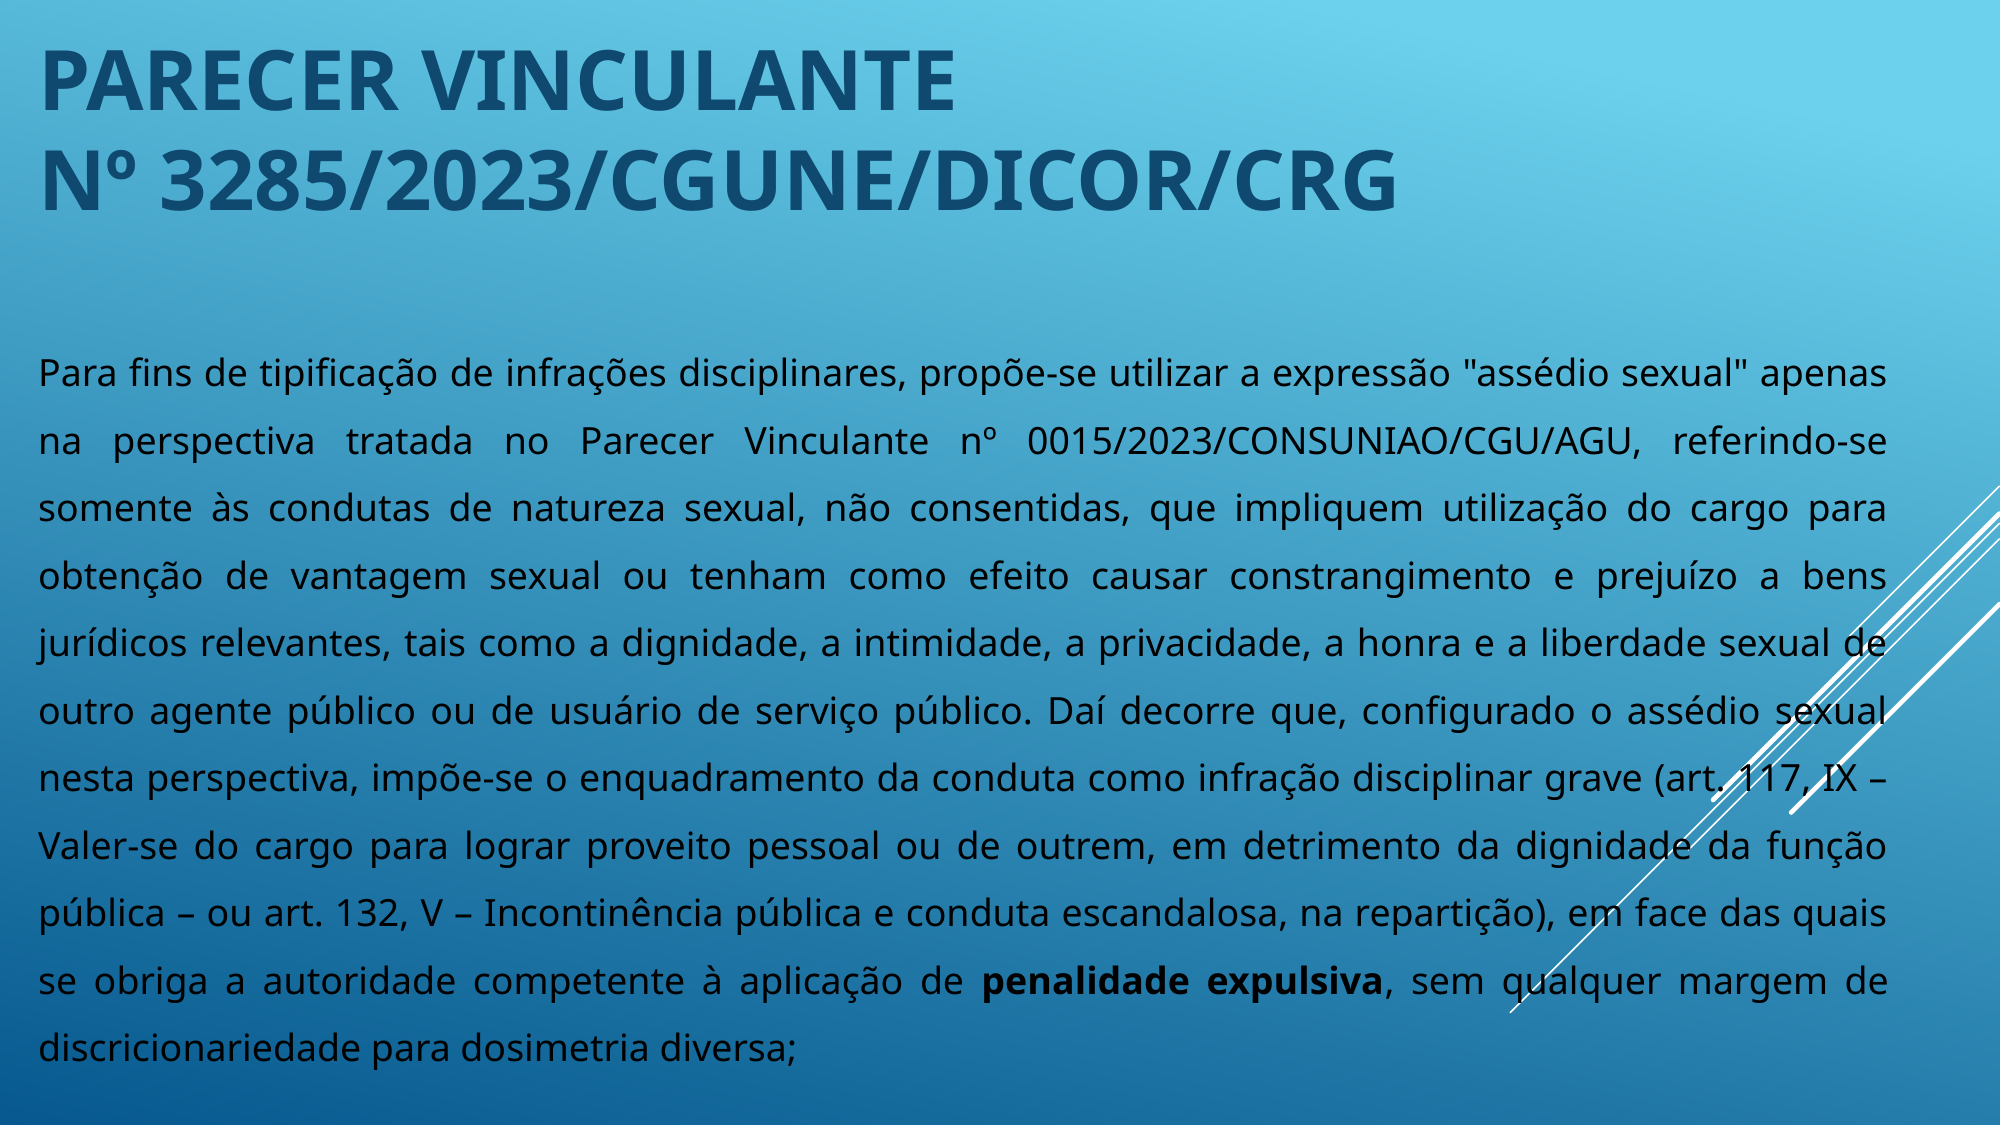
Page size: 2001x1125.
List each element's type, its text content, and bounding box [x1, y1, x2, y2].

text_box Parecer vinculante Nº 3285/2023/CGUNE/DICOR/CRG Para fins de tipificação de infrações disciplinares, propõe-se utilizar a expressão "assédio sexual" apenas na perspectiva tratada no Parecer Vinculante nº 0015/2023/CONSUNIAO/CGU/AGU, referindo-se somente às condutas de natureza sexual, não consentidas, que impliquem utilização do cargo para obtenção de vantagem sexual ou tenham como efeito causar constrangimento e prejuízo a bens jurídicos relevantes, tais como a dignidade, a intimidade, a privacidade, a honra e a liberdade sexual de outro agente público ou de usuário de serviço público. Daí decorre que, configurado o assédio sexual nesta perspectiva, impõe-se o enquadramento da conduta como infração disciplinar grave (art. 117, IX – Valer-se do cargo para lograr proveito pessoal ou de outrem, em detrimento da dignidade da função pública – ou art. 132, V – Incontinência pública e conduta escandalosa, na repartição), em face das quais se obriga a autoridade competente à aplicação de penalidade expulsiva, sem qualquer margem de discricionariedade para dosimetria diversa; [23, 19, 1904, 1077]
